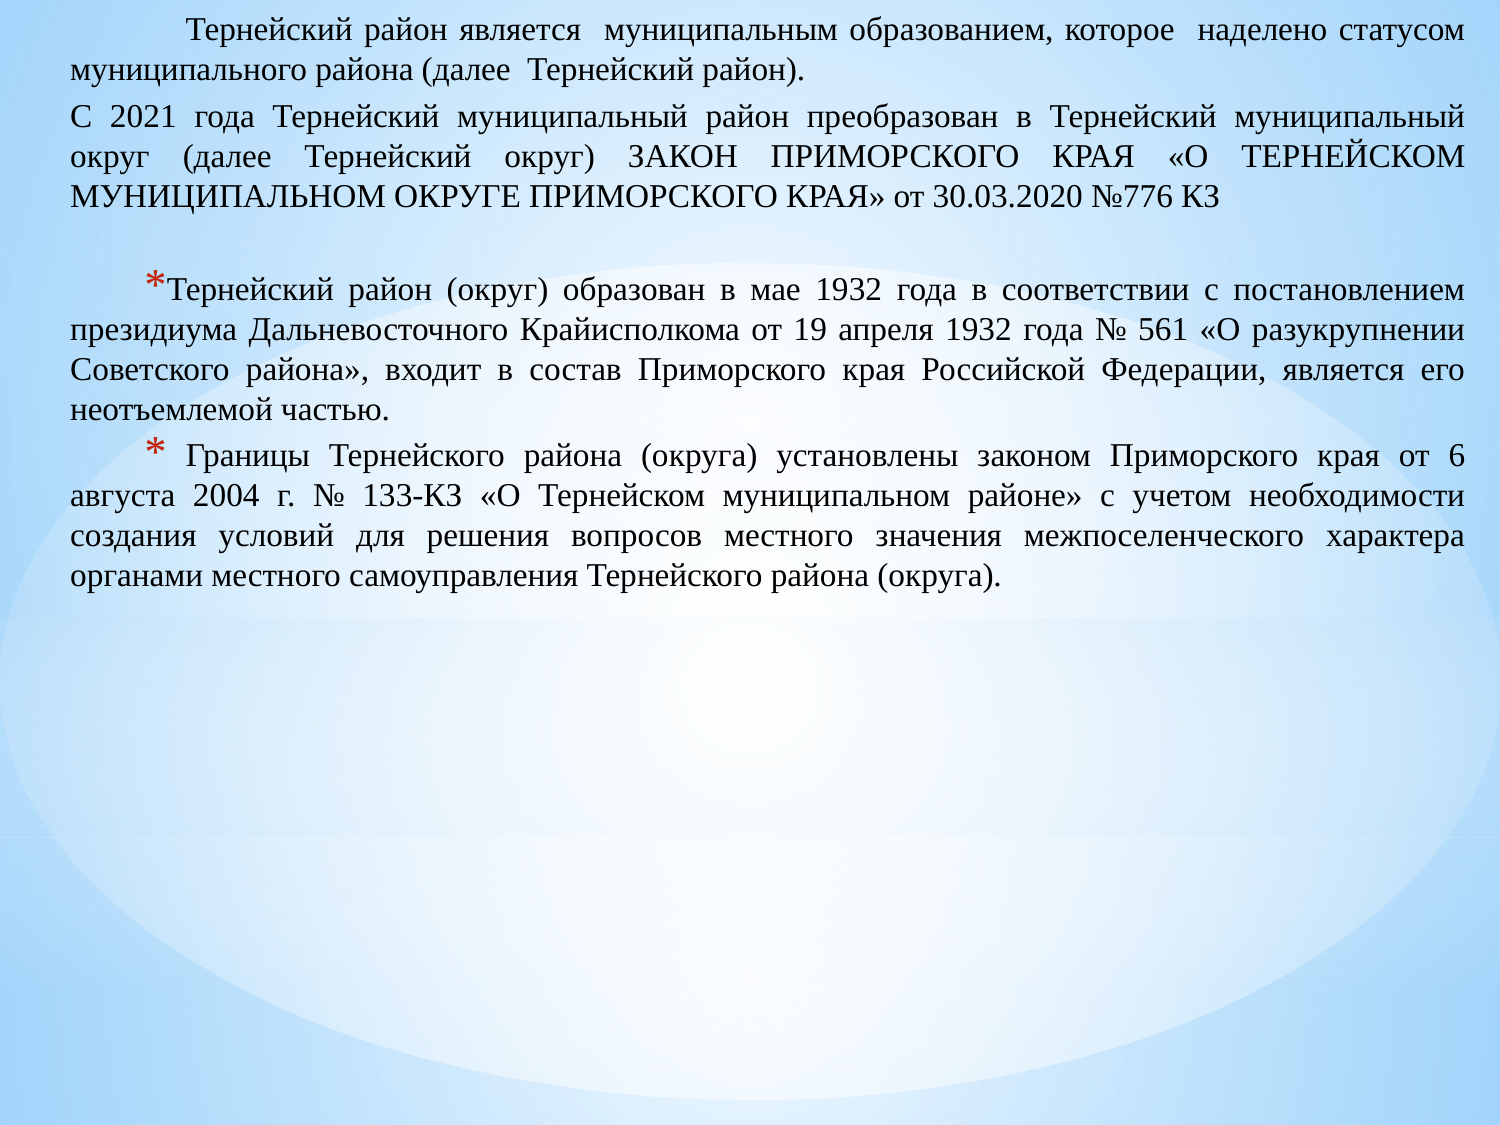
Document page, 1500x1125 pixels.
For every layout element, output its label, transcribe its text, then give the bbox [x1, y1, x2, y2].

list Тернейский район является муниципальным образованием, которое наделено статусом муниципального района (далее Тернейский район). С 2021 года Тернейский муниципальный район преобразован в Тернейский муниципальный округ (далее Тернейский округ) ЗАКОН ПРИМОРСКОГО КРАЯ «О ТЕРНЕЙСКОМ МУНИЦИПАЛЬНОМ ОКРУГЕ ПРИМОРСКОГО КРАЯ» от 30.03.2020 №776 КЗ Тернейский район (округ) образован в мае 1932 года в соответствии с постановлением президиума Дальневосточного Крайисполкома от 19 апреля 1932 года № 561 «О разукрупнении Советского района», входит в состав Приморского края Российской Федерации, является его неотъемлемой частью. Границы Тернейского района (округа) установлены законом Приморского края от 6 августа 2004 г. № 133-КЗ «О Тернейском муниципальном районе» с учетом необходимости создания условий для решения вопросов местного значения межпоселенческого характера органами местного самоуправления Тернейского района (округа). [17, 0, 1483, 1125]
